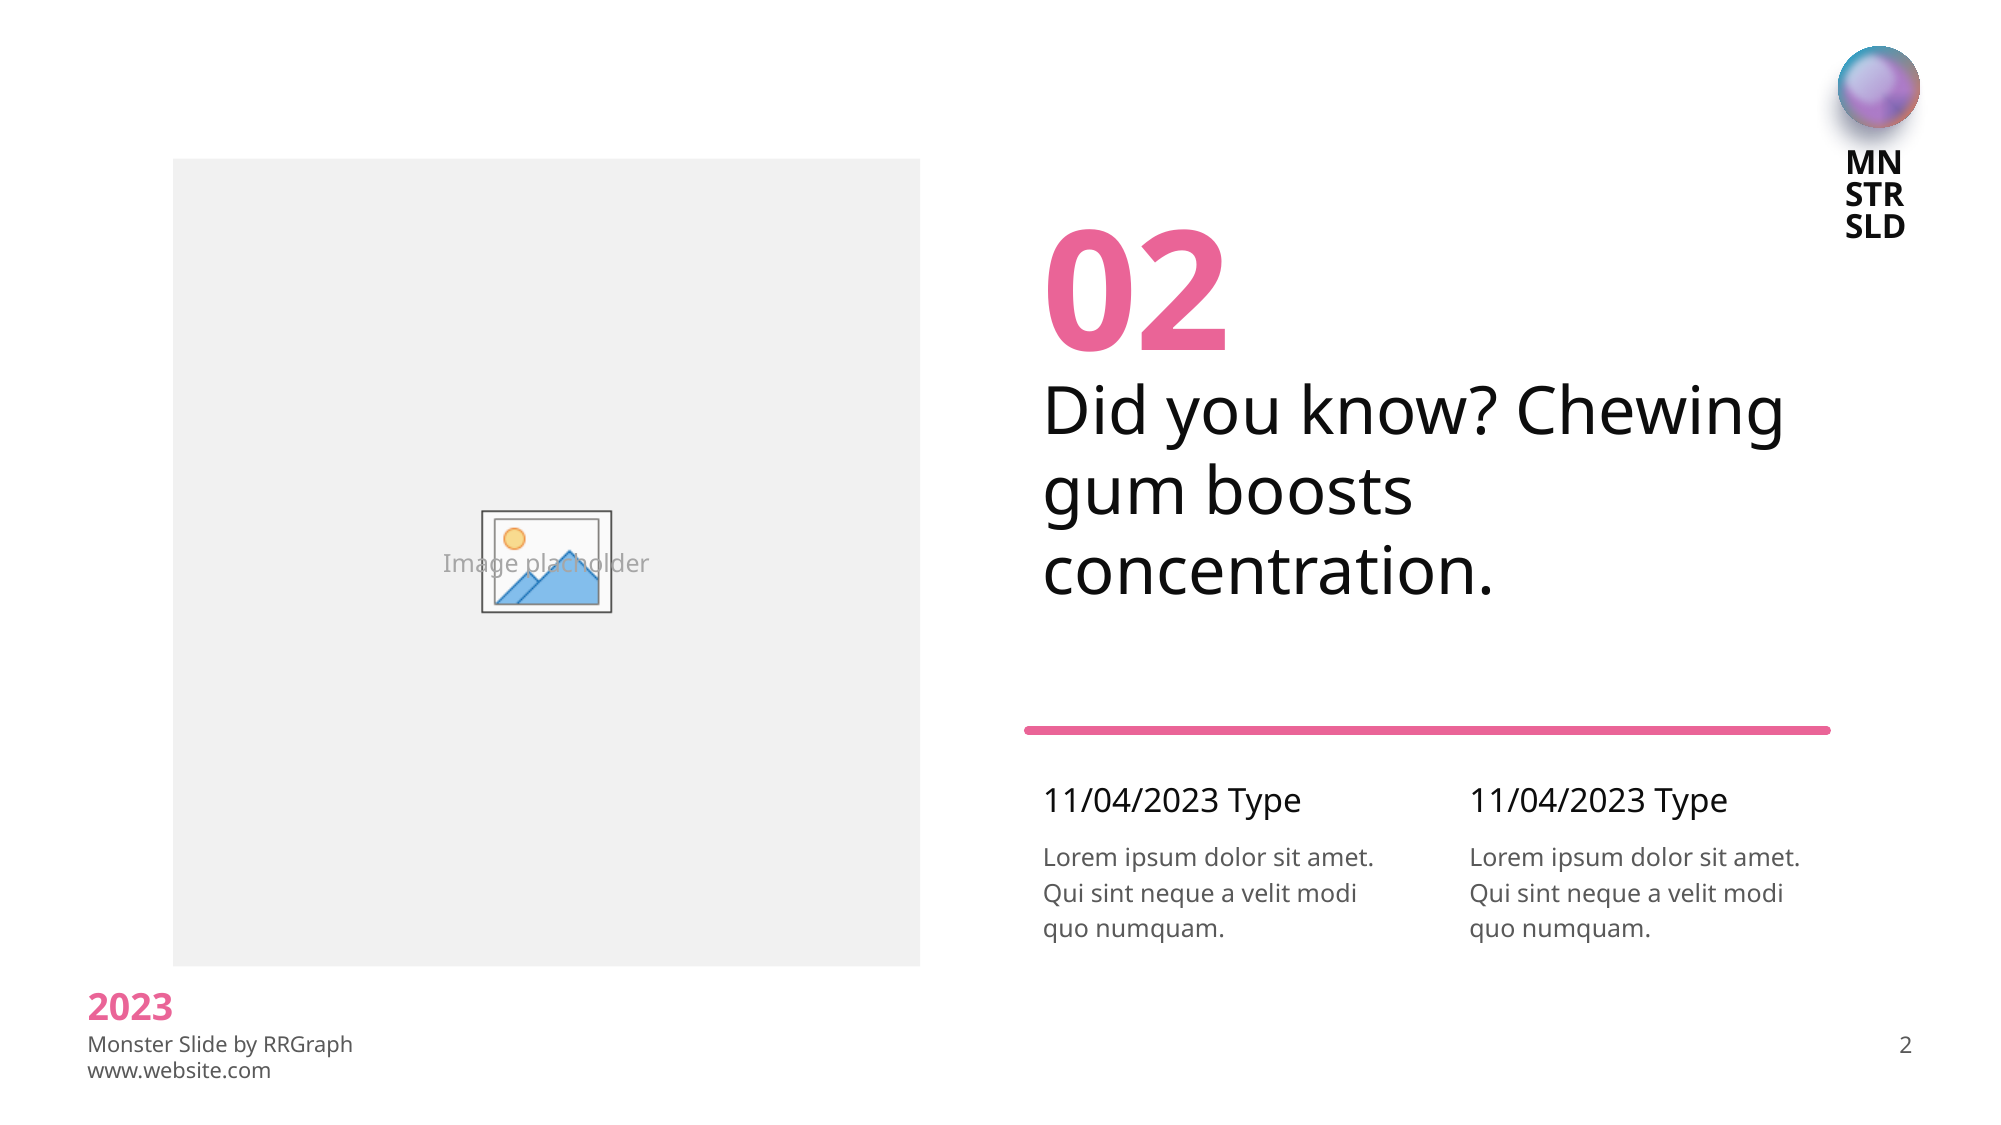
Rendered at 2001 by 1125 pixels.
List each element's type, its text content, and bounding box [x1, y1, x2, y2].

picture [173, 158, 921, 967]
text_box Did you know? Chewing gum boosts concentration. [1028, 360, 1827, 615]
text_box 02 [1028, 176, 1400, 360]
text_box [1454, 772, 1827, 949]
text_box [1028, 772, 1401, 949]
